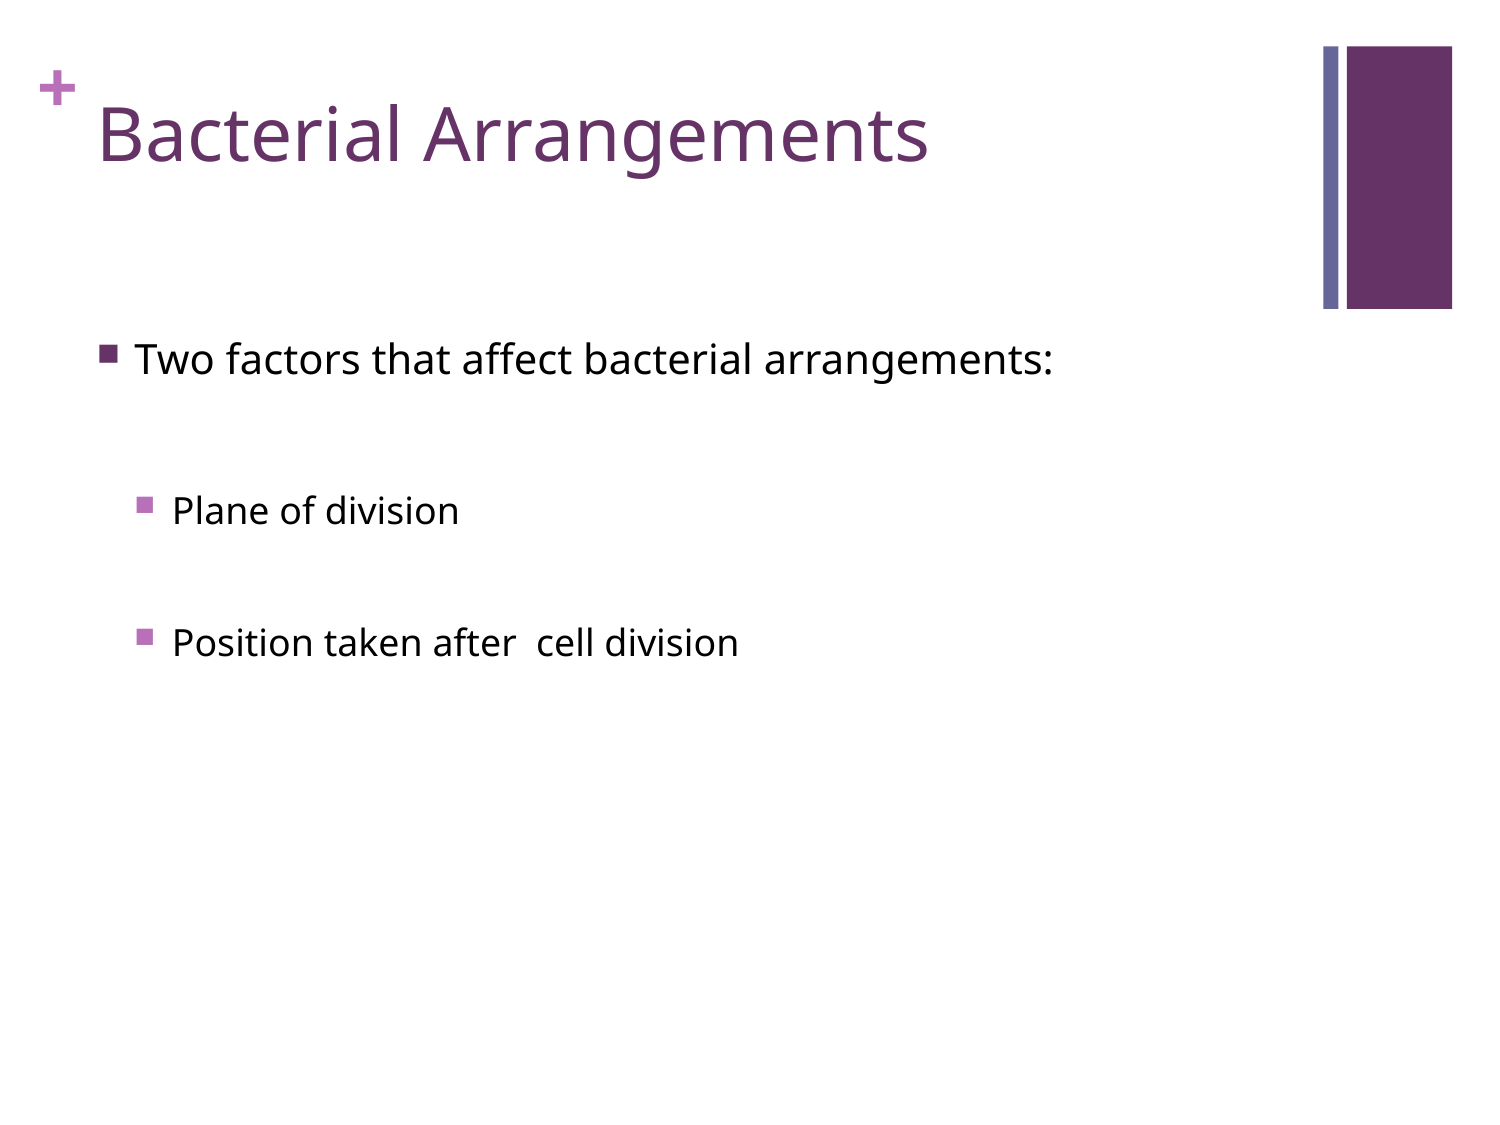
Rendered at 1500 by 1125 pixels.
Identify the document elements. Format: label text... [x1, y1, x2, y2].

list Two factors that affect bacterial arrangements: Plane of division Position taken after cell division [81, 324, 1322, 1005]
title Bacterial Arrangements [81, 79, 1322, 263]
